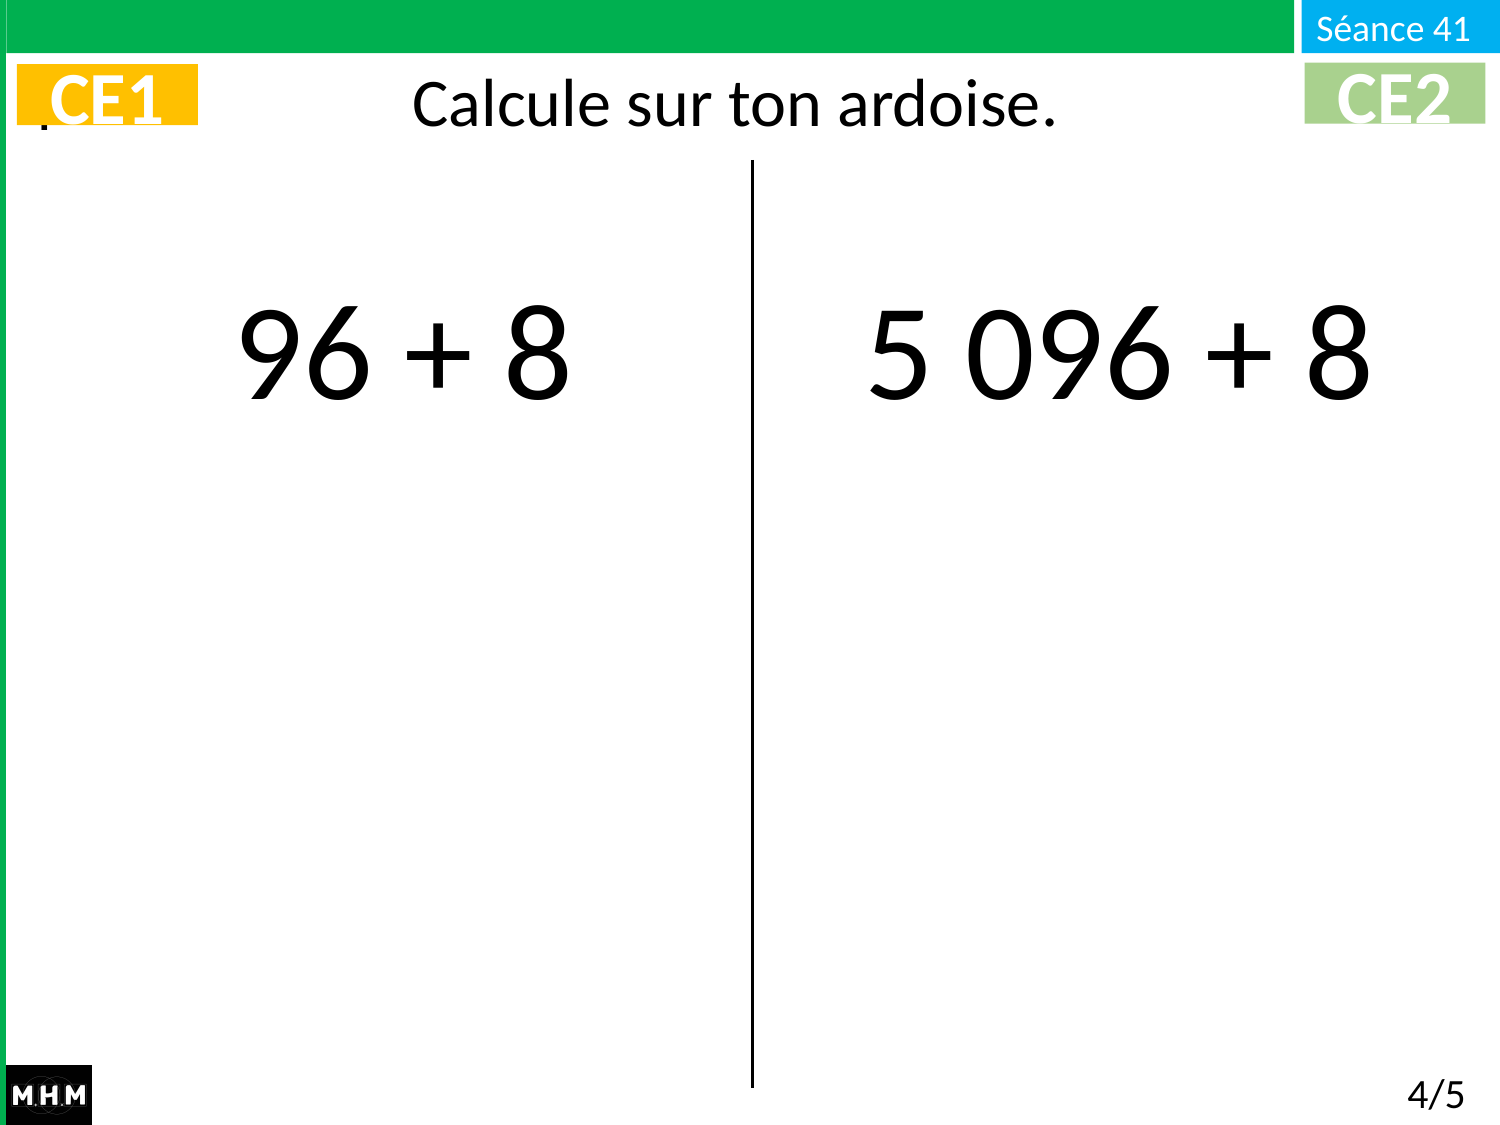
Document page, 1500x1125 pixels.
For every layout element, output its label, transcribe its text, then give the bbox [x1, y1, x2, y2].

text_box 96 + 8 [197, 254, 641, 435]
text_box 5 096 + 8 [843, 254, 1395, 435]
picture [6, 1065, 92, 1125]
title Calcule sur ton ardoise. [96, 60, 1391, 150]
text_box CE2 [1303, 62, 1487, 125]
list 4/5 [1373, 1064, 1500, 1125]
text_box CE1 [16, 63, 199, 126]
